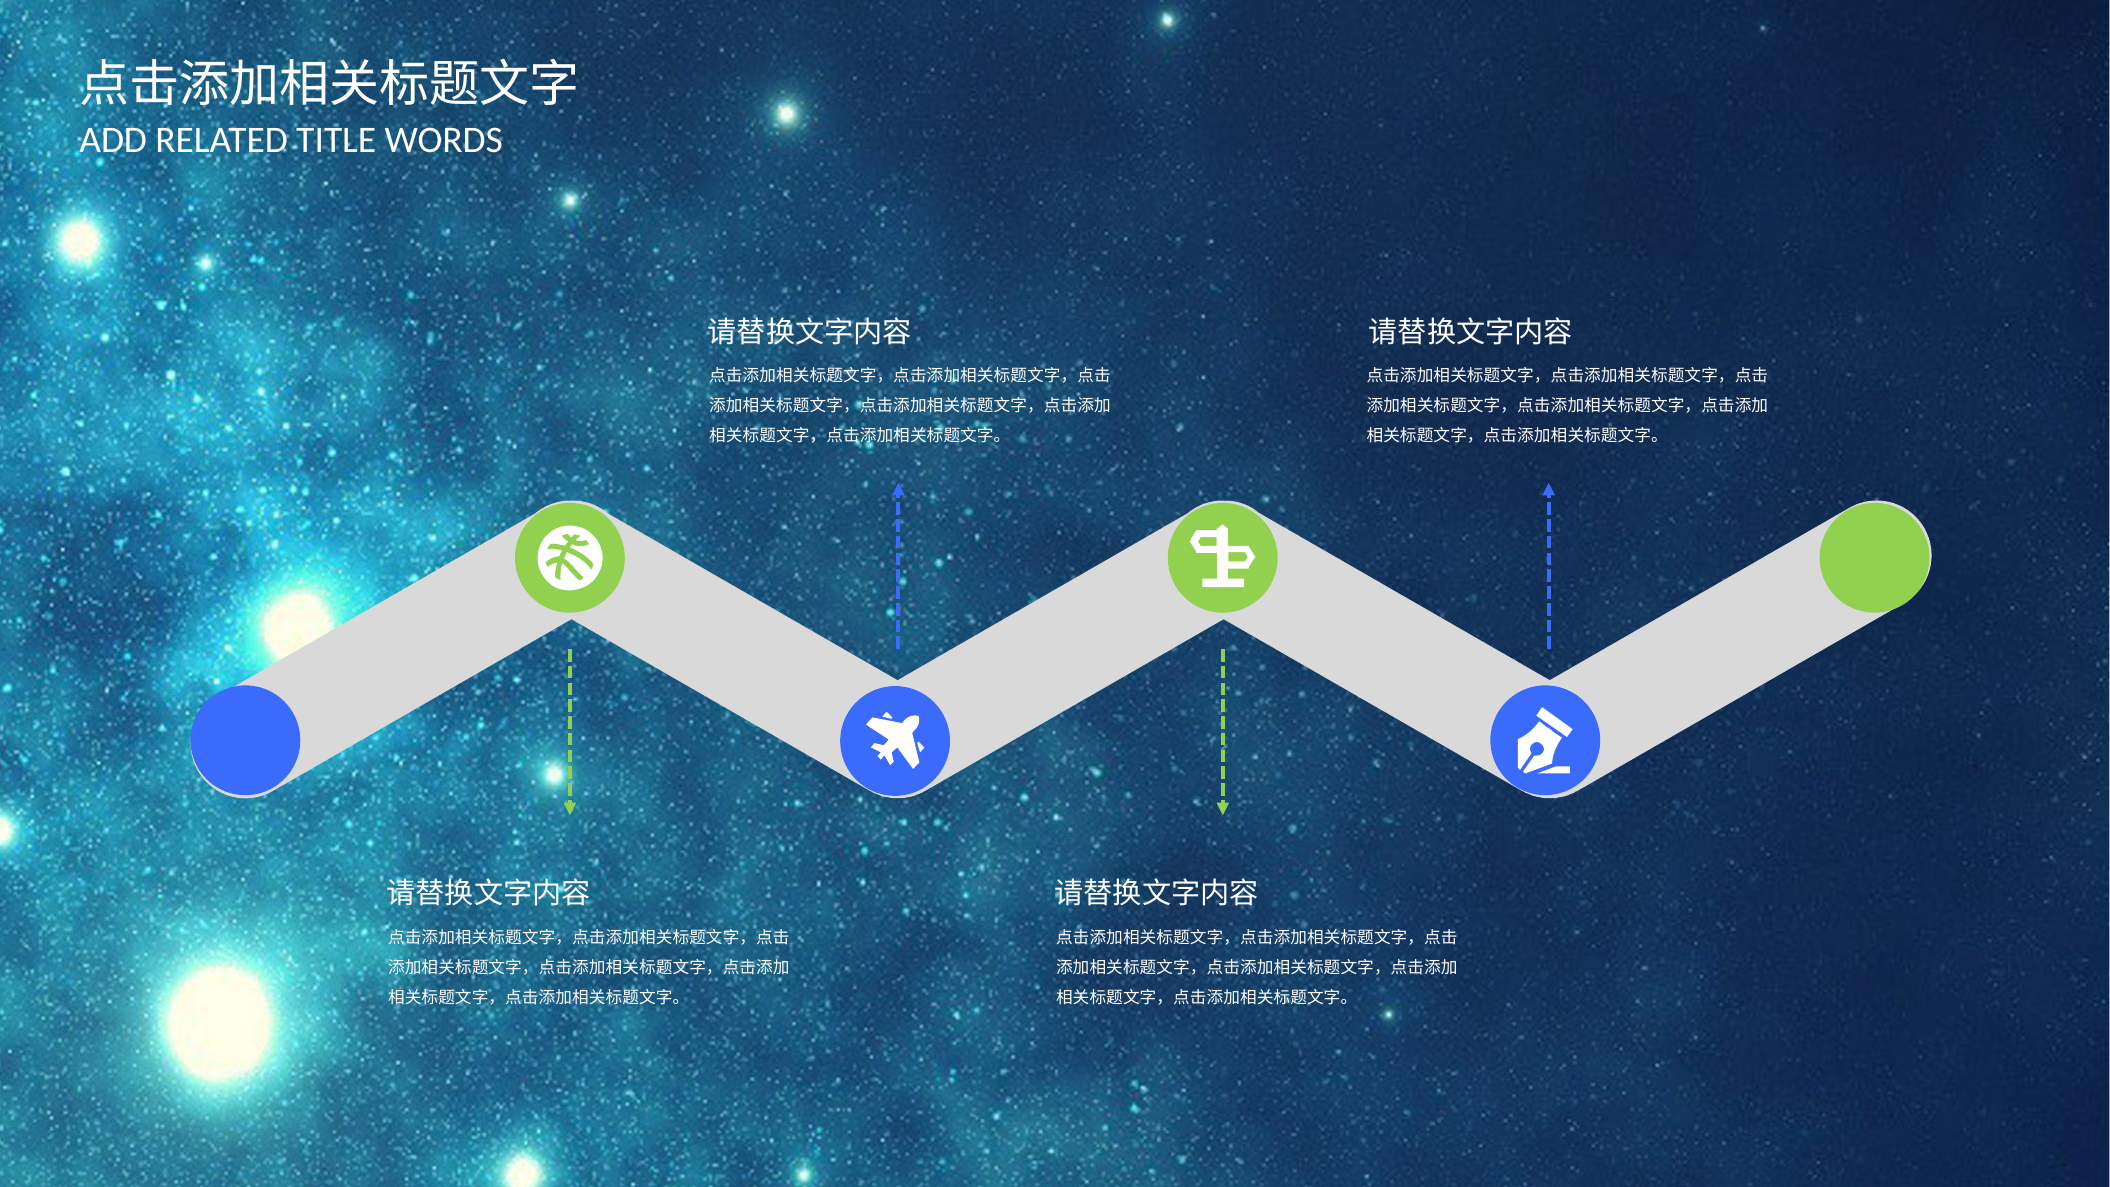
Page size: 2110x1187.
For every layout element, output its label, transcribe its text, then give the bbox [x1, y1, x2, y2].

text_box 点击添加相关标题文字 [63, 43, 596, 120]
picture [0, 0, 2110, 1187]
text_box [190, 268, 1930, 1030]
text_box ADD RELATED TITLE WORDS [63, 107, 520, 169]
